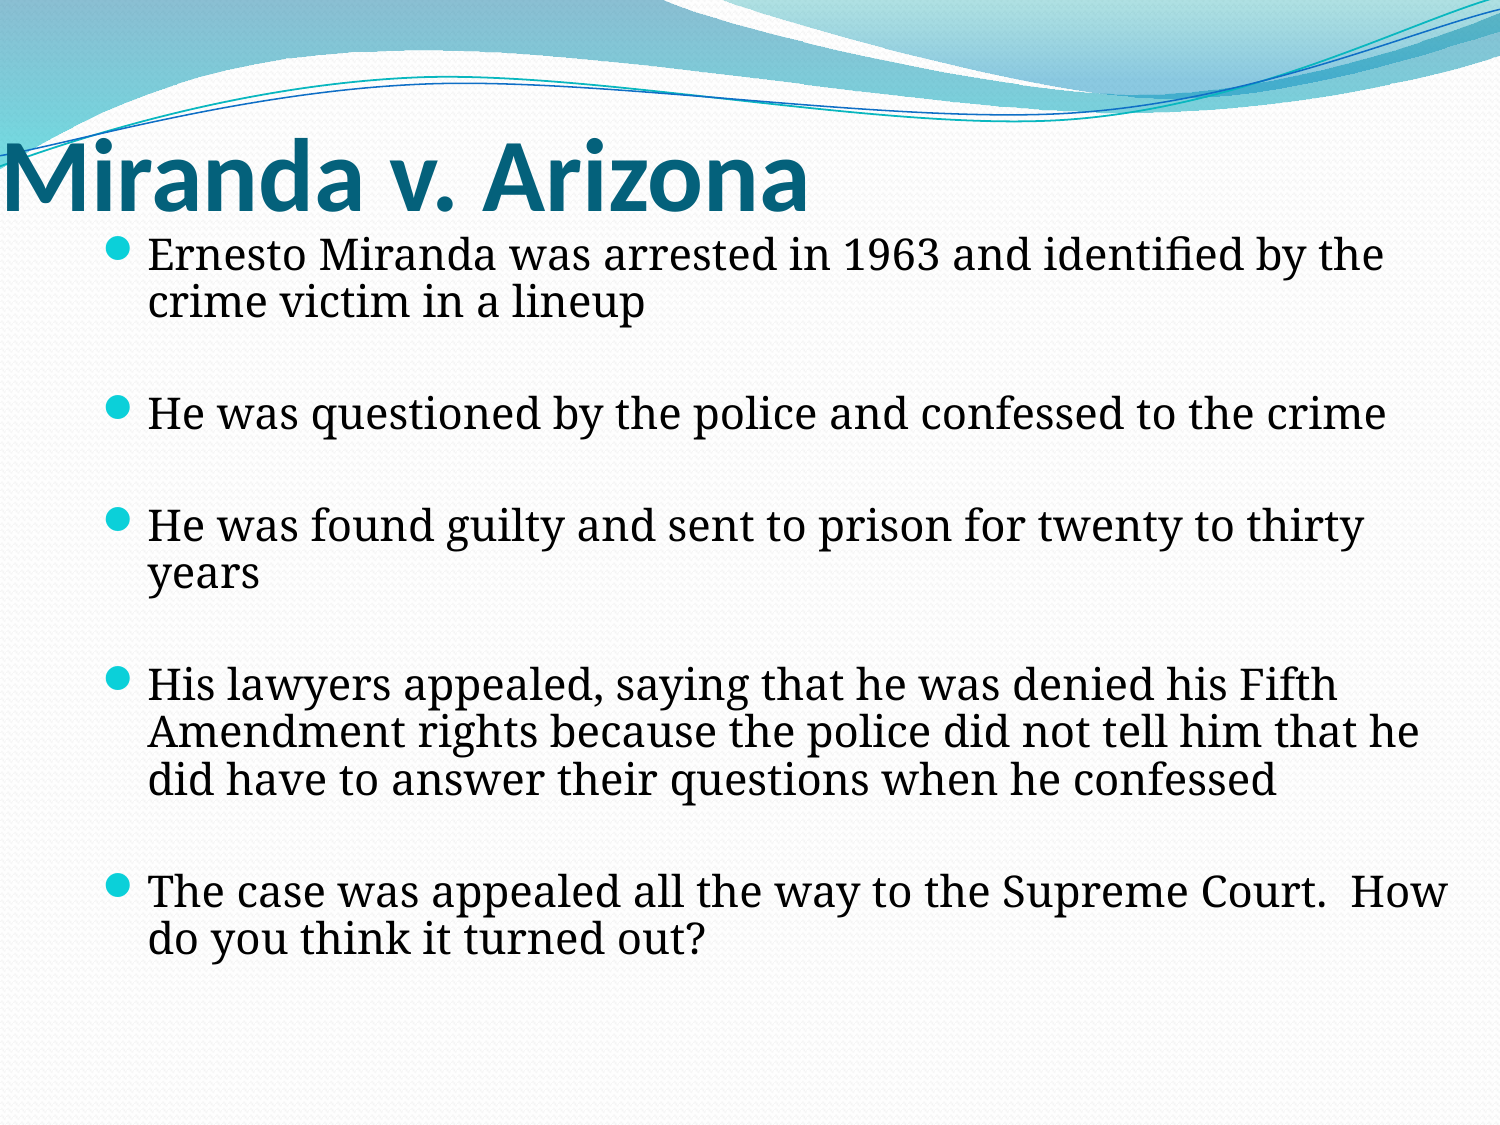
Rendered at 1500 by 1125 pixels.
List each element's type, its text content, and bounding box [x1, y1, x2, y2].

list Ernesto Miranda was arrested in 1963 and identified by the crime victim in a lineup He was questioned by the police and confessed to the crime He was found guilty and sent to prison for twenty to thirty years His lawyers appealed, saying that he was denied his Fifth Amendment rights because the police did not tell him that he did have to answer their questions when he confessed The case was appealed all the way to the Supreme Court. How do you think it turned out? [87, 224, 1500, 1075]
title Miranda v. Arizona [0, 45, 1350, 233]
